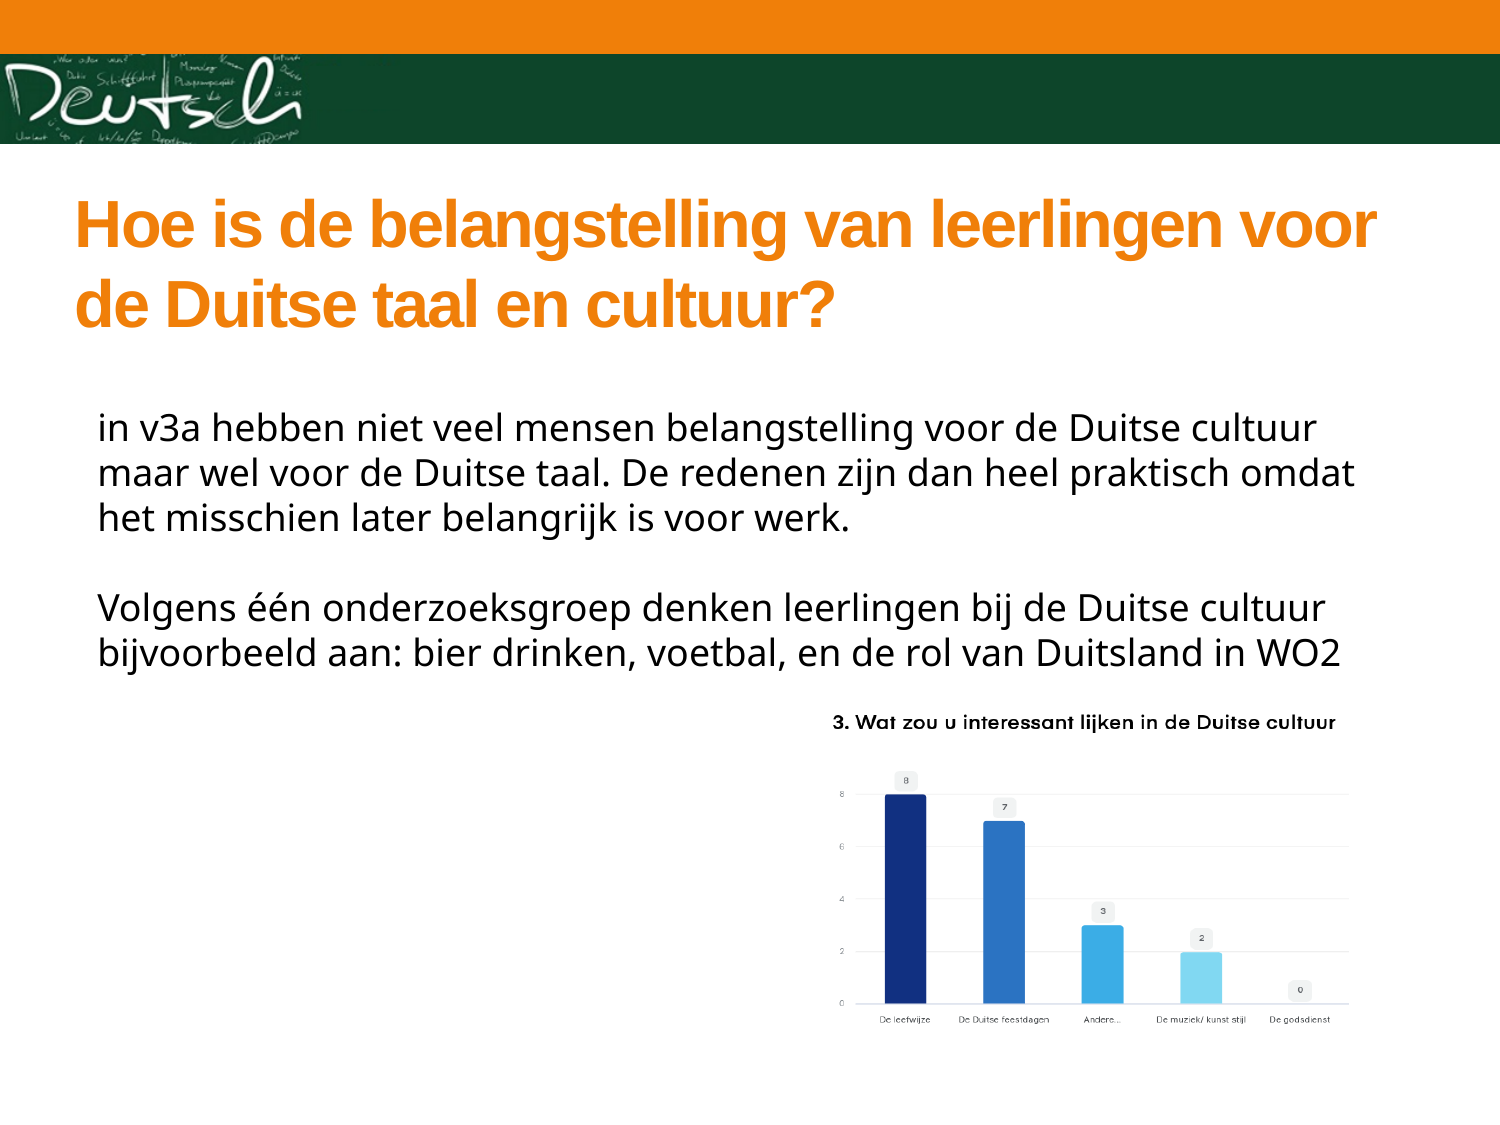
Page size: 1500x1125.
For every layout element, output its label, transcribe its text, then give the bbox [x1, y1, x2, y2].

title Hoe is de belangstelling van leerlingen voor de Duitse taal en cultuur? [59, 152, 1395, 374]
text_box in v3a hebben niet veel mensen belangstelling voor de Duitse cultuur maar wel voor de Duitse taal. De redenen zijn dan heel praktisch omdat het misschien later belangrijk is voor werk. Volgens één onderzoeksgroep denken leerlingen bij de Duitse cultuur bijvoorbeeld aan: bier drinken, voetbal, en de rol van Duitsland in WO2 [82, 397, 1418, 727]
picture [0, 54, 1500, 144]
picture [820, 694, 1372, 1106]
